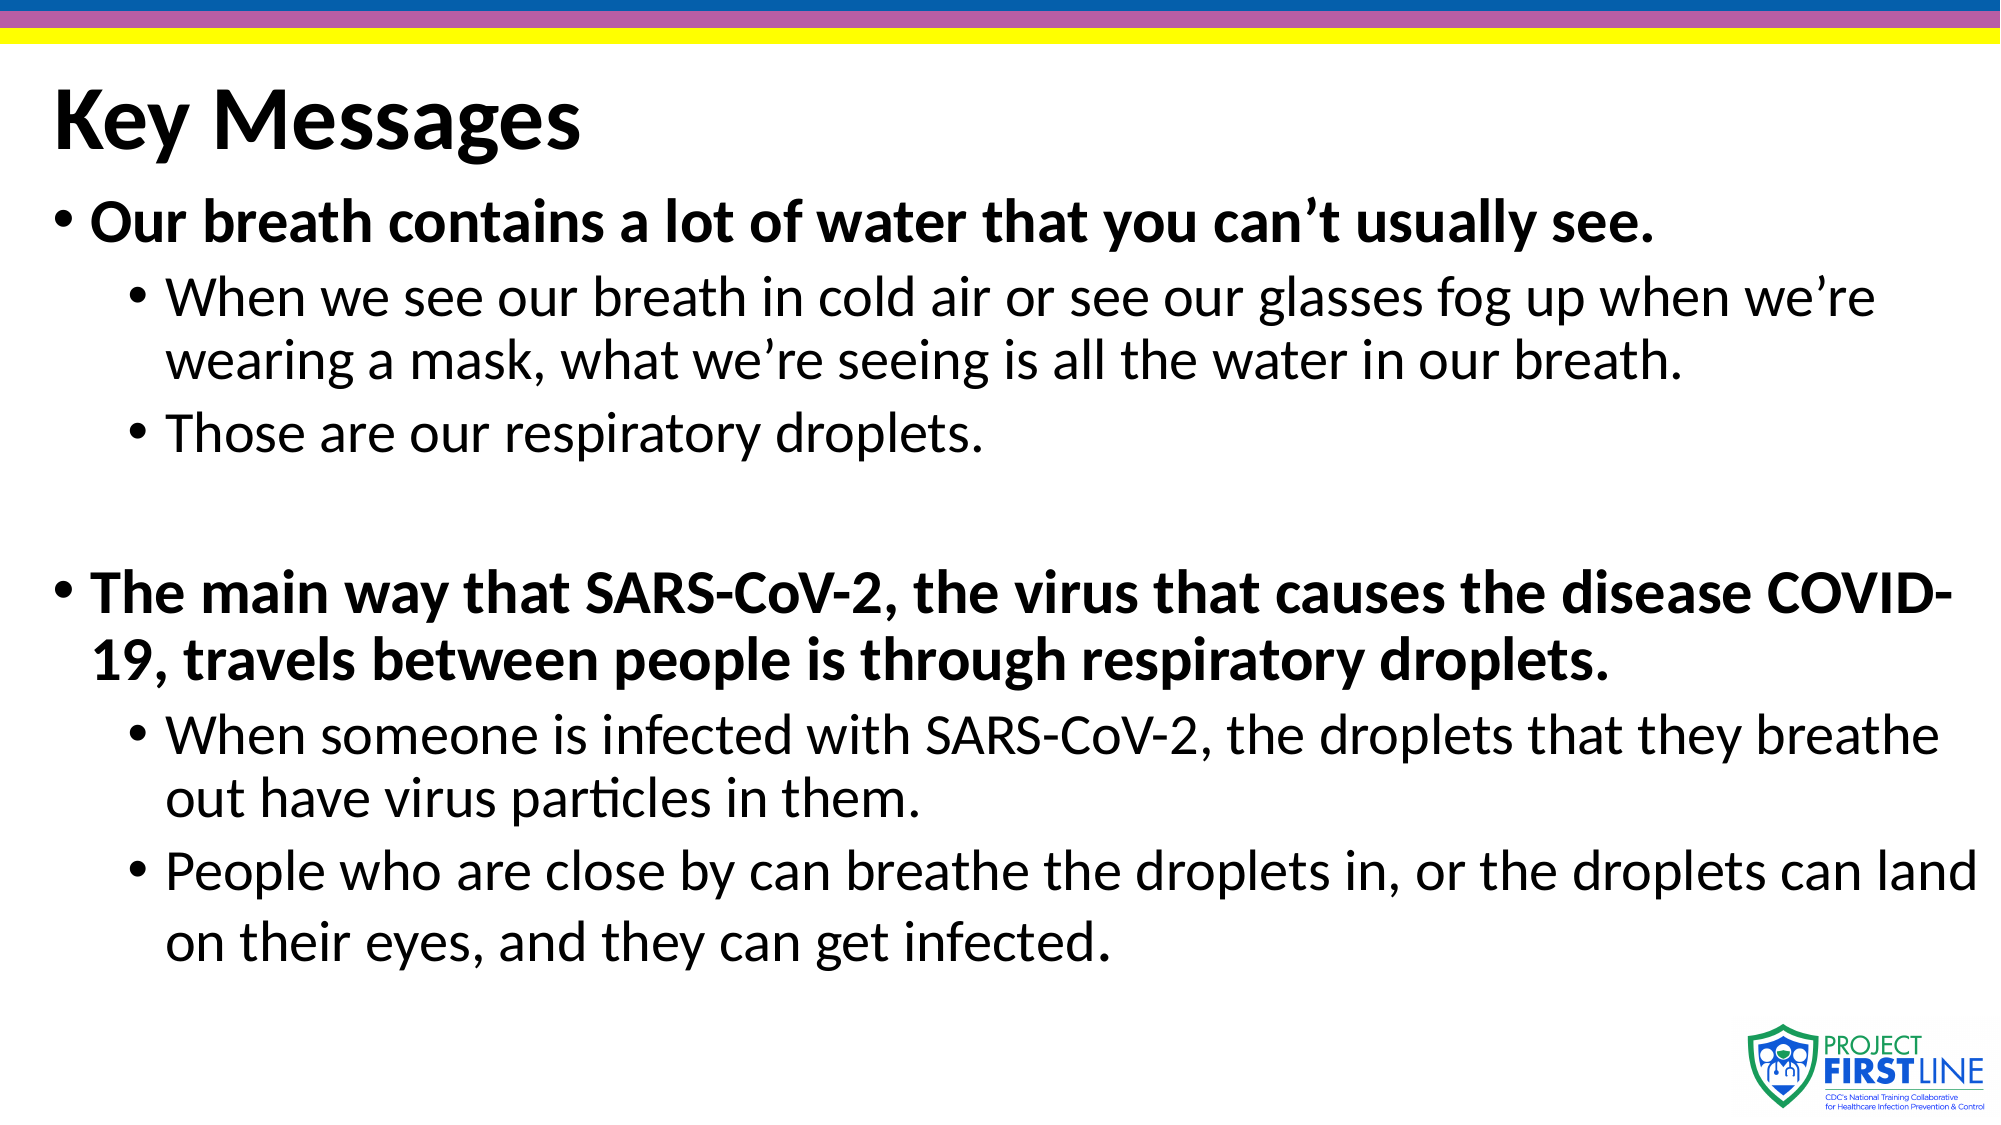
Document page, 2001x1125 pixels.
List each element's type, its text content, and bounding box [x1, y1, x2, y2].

title Key Messages [39, 44, 1765, 180]
text_box [0, 28, 2000, 44]
text_box [0, 0, 2000, 11]
list Our breath contains a lot of water that you can’t usually see. When we see our breath in cold air or see our glasses fog up when we’re wearing a mask, what we’re seeing is all the water in our breath. Those are our respiratory droplets. The main way that SARS-CoV-2, the virus that causes the disease COVID-19, travels between people is through respiratory droplets. When someone is infected with SARS-CoV-2, the droplets that they breathe out have virus particles in them. People who are close by can breathe the droplets in, or the droplets can land on their eyes, and they can get infected. [37, 180, 2000, 1125]
text_box [0, 11, 2000, 28]
picture [1731, 1016, 2000, 1117]
